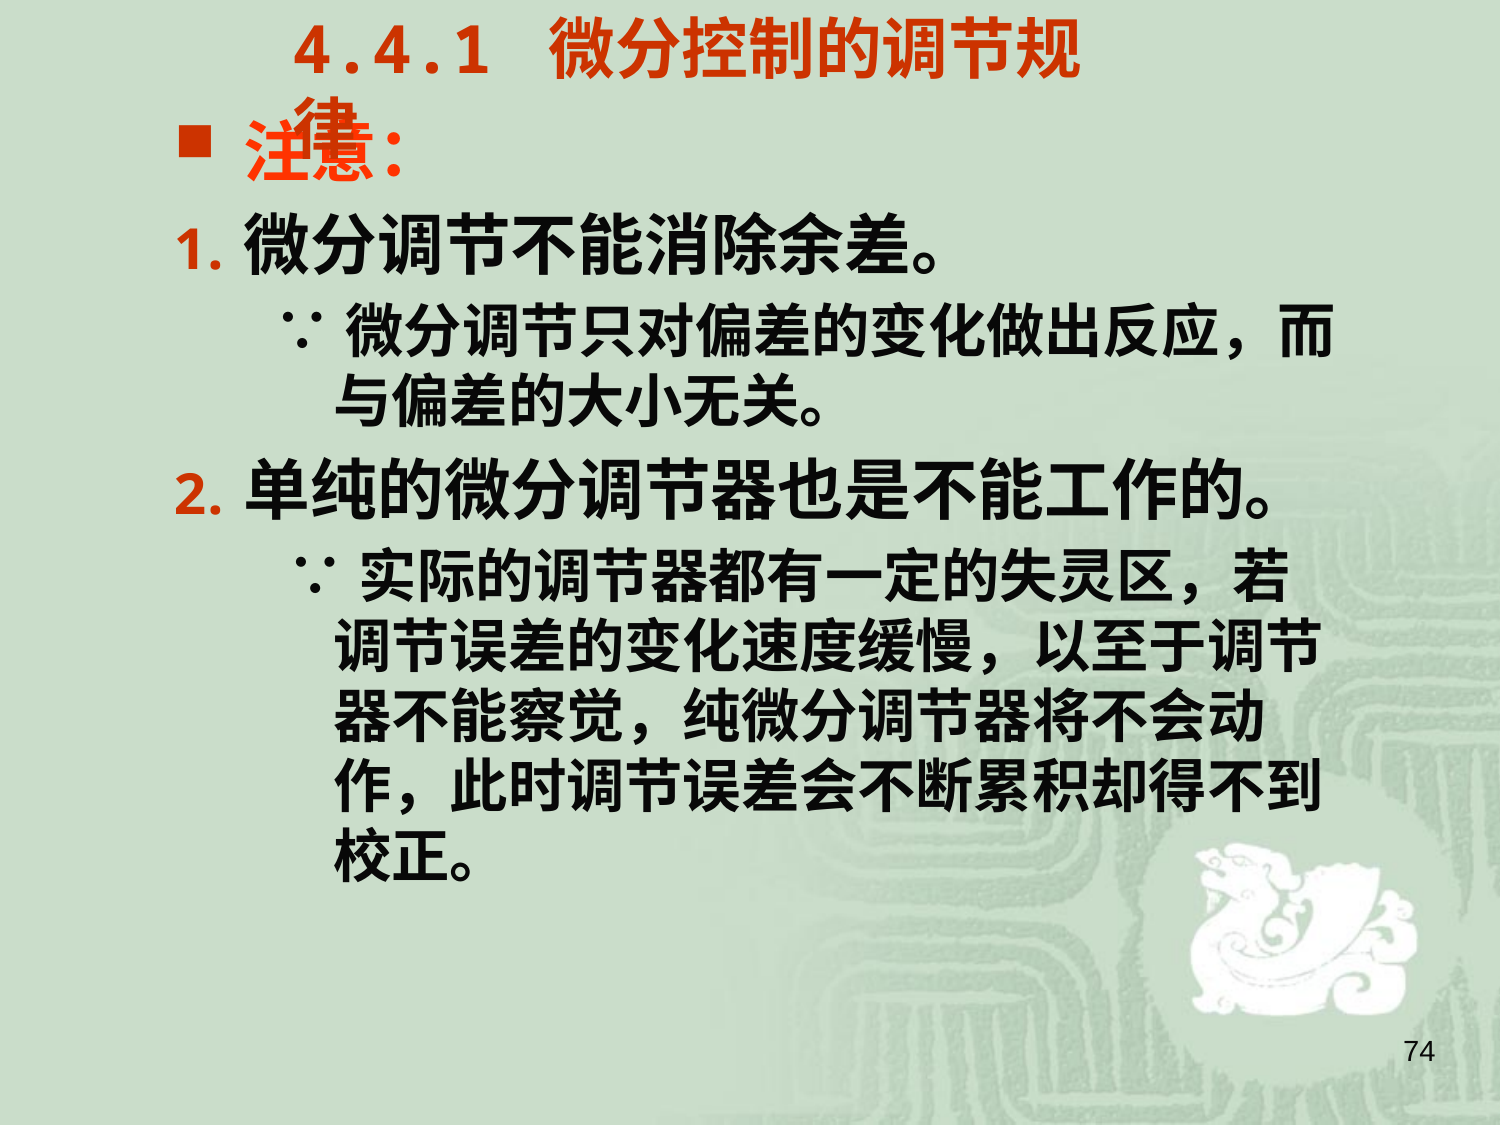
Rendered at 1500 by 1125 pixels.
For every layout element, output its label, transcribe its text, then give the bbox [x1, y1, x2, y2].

slide_number 74 [1074, 1024, 1451, 1103]
list 注意： 微分调节不能消除余差。 ∵微分调节只对偏差的变化做出反应，而与偏差的大小无关。 单纯的微分调节器也是不能工作的。 ∵实际的调节器都有一定的失灵区，若调节误差的变化速度缓慢，以至于调节器不能察觉，纯微分调节器将不会动作，此时调节误差会不断累积却得不到校正。 [158, 101, 1363, 960]
text_box 4.4.1 微分控制的调节规律 [277, 0, 1164, 175]
picture [0, 0, 1500, 1125]
